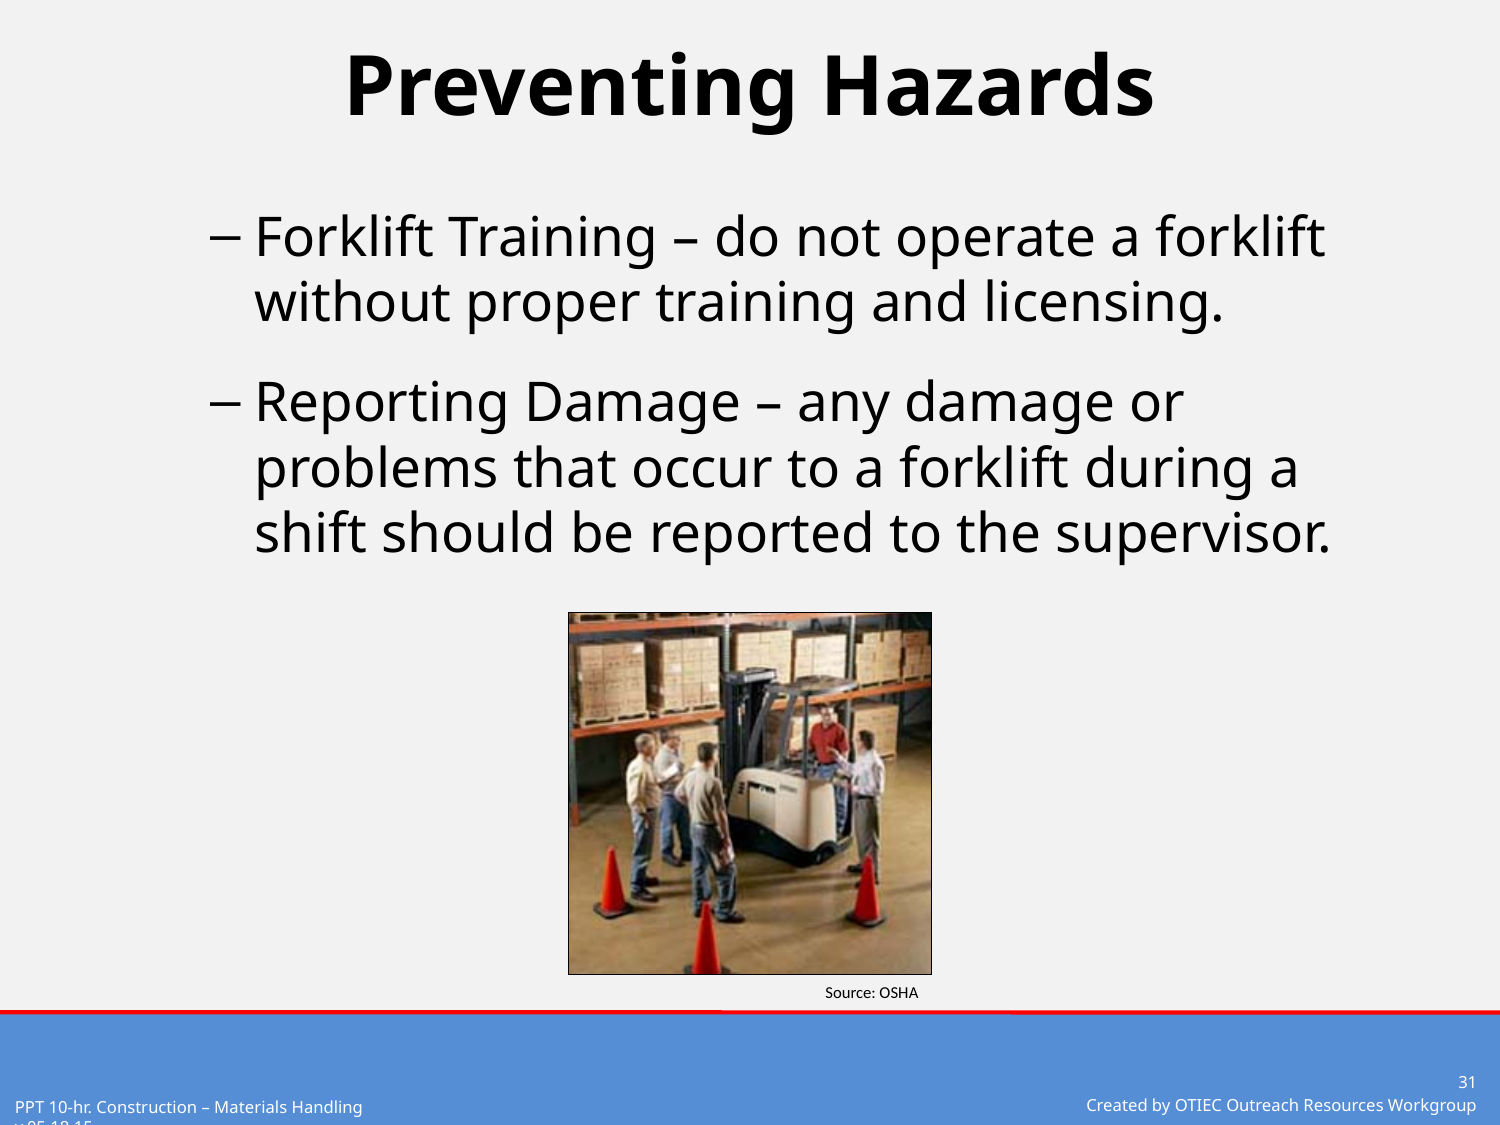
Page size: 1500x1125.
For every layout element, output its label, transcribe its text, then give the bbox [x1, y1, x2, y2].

title Preventing Hazards [75, 24, 1425, 213]
picture [568, 612, 932, 976]
text_box Source: OSHA [670, 979, 934, 1010]
list Forklift Training – do not operate a forklift without proper training and licensing. Reporting Damage – any damage or problems that occur to a forklift during a shift should be reported to the supervisor. [125, 193, 1388, 675]
